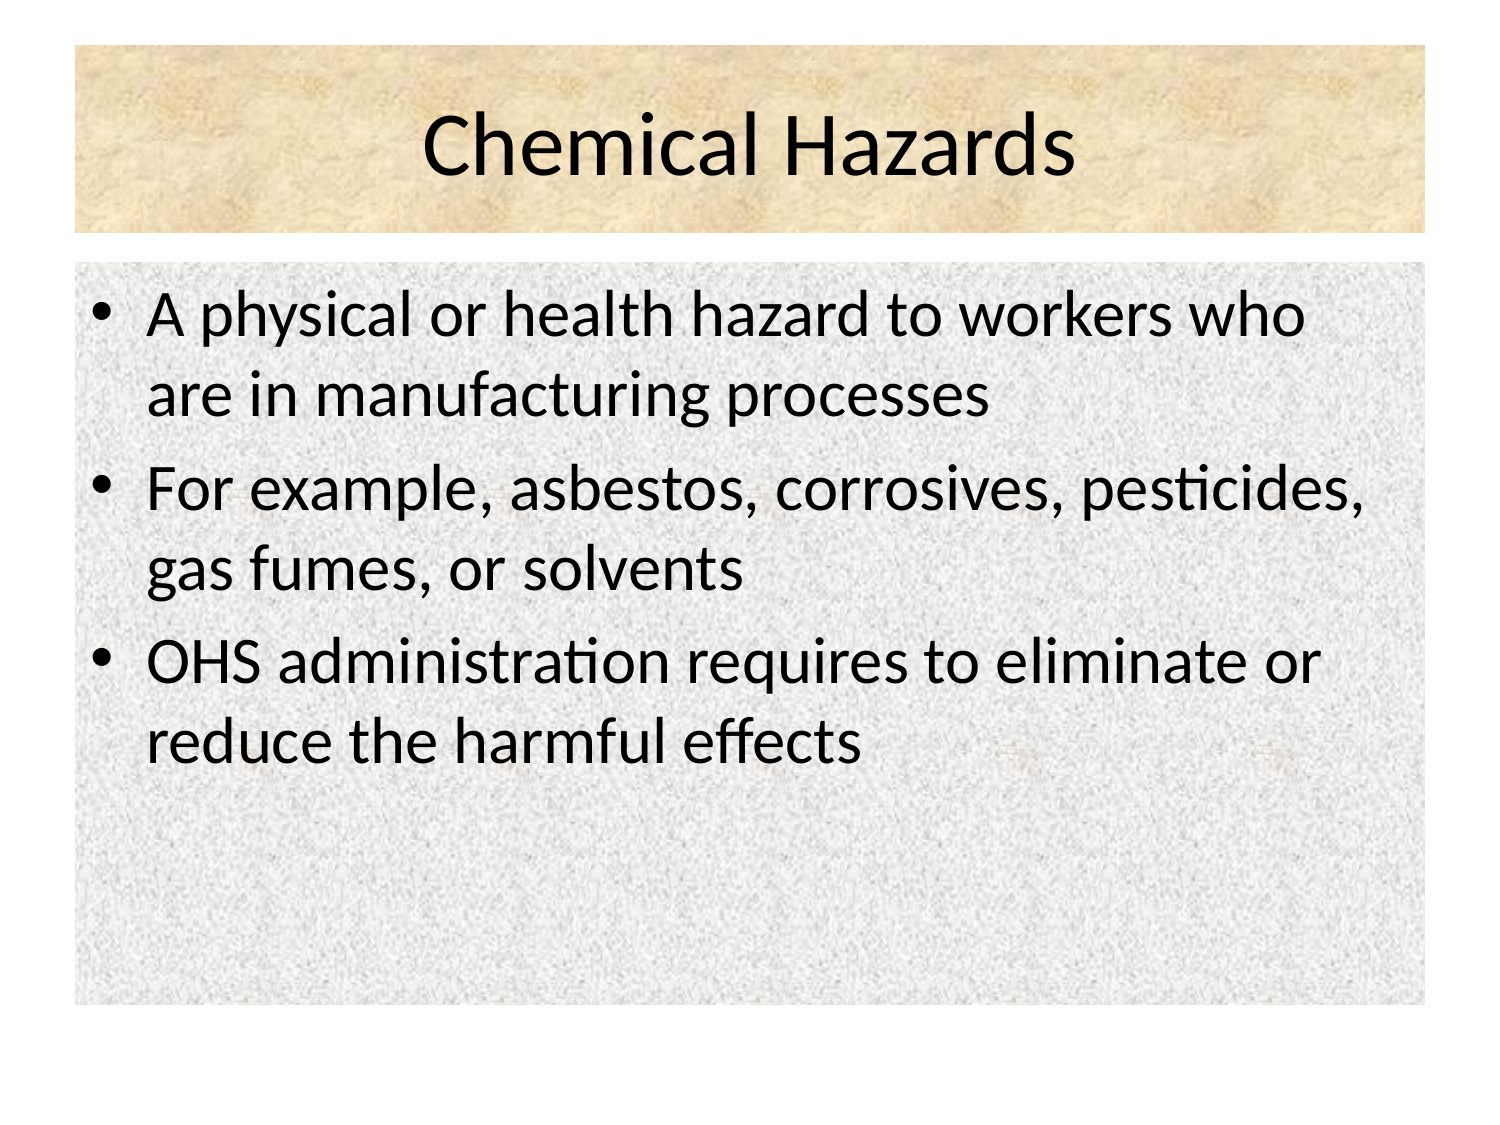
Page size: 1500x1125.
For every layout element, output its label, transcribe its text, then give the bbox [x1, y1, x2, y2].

list A physical or health hazard to workers who are in manufacturing processes For example, asbestos, corrosives, pesticides, gas fumes, or solvents OHS administration requires to eliminate or reduce the harmful effects [75, 262, 1425, 1005]
title Chemical Hazards [75, 45, 1425, 233]
